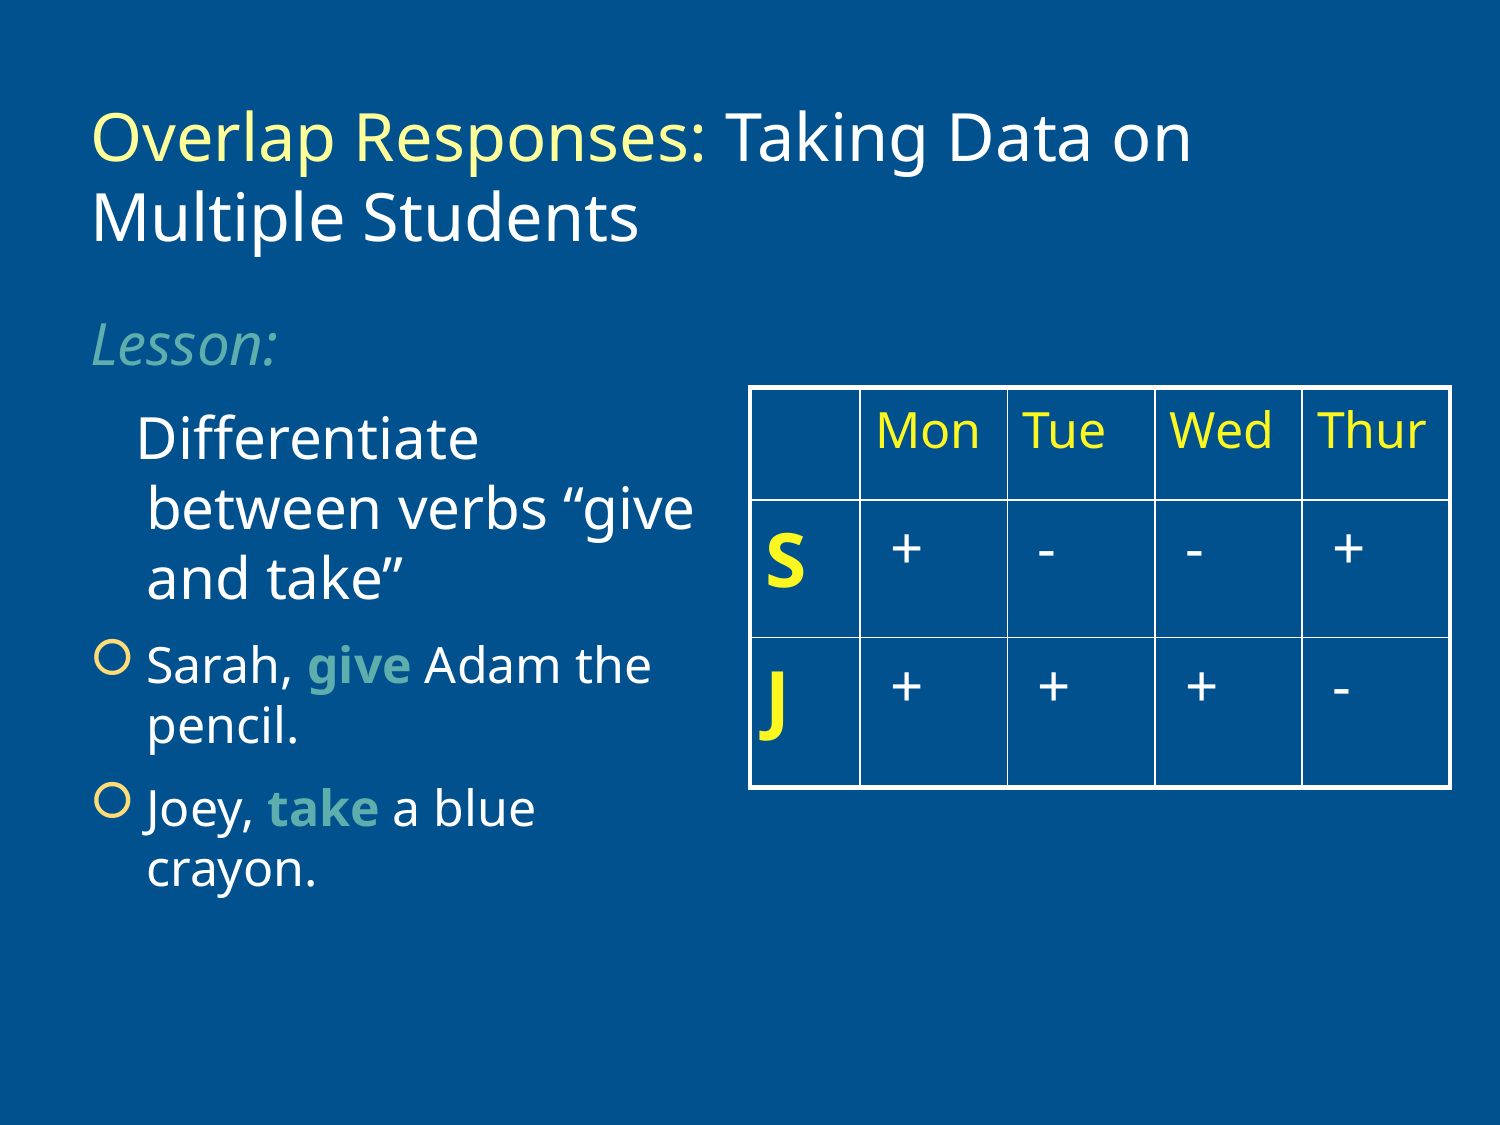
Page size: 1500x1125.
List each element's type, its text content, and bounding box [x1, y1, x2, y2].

table_cell + [1303, 501, 1448, 637]
table_cell - [1156, 501, 1301, 637]
table_header [752, 390, 859, 499]
table_cell - [1008, 501, 1154, 637]
table_cell S [752, 501, 859, 637]
table_cell J [752, 638, 859, 785]
table_header Mon [861, 390, 1007, 499]
list Lesson: Differentiate between verbs “give and take” Sarah, give Adam the pencil. Joey, take a blue crayon. [75, 299, 713, 975]
title Overlap Responses: Taking Data on Multiple Students [75, 62, 1425, 288]
table_cell + [1156, 638, 1301, 785]
table_cell + [1008, 638, 1154, 785]
table_cell + [861, 638, 1007, 785]
table_header Wed [1156, 390, 1301, 499]
table_header Thur [1303, 390, 1448, 499]
table_cell + [861, 501, 1007, 637]
table_header Tue [1008, 390, 1154, 499]
table_cell - [1303, 638, 1448, 785]
